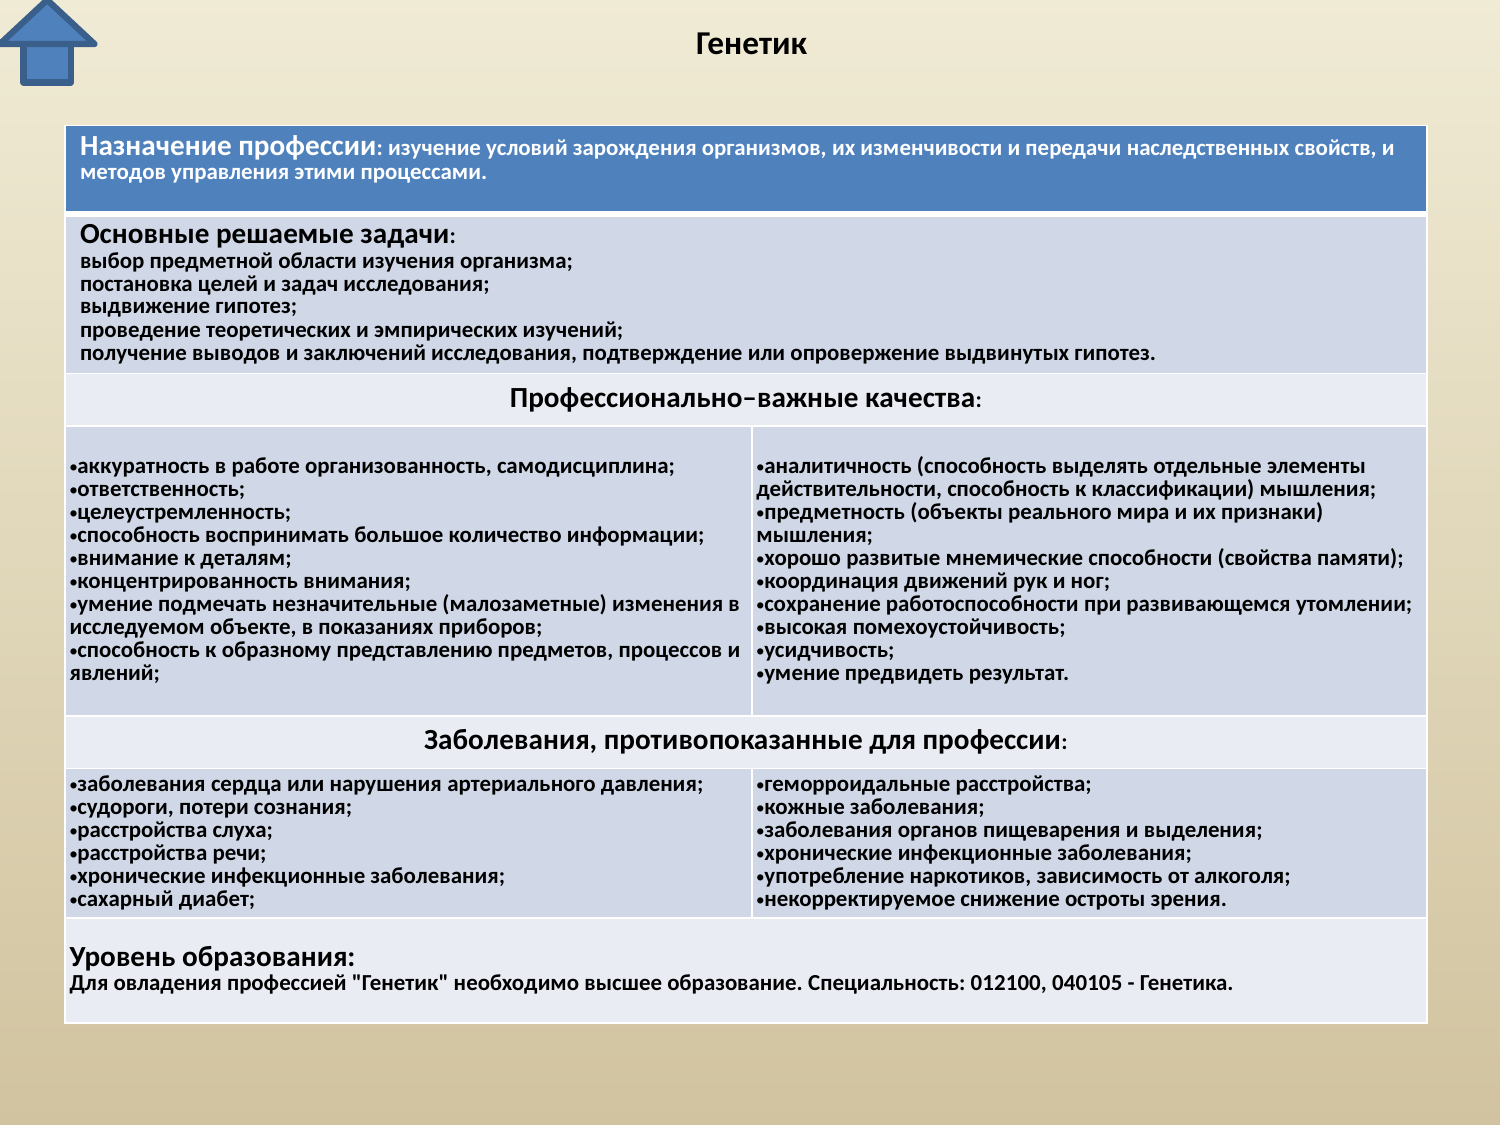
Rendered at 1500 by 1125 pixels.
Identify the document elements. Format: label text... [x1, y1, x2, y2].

table_cell [94, 0, 102, 84]
table_cell заболевания сердца или нарушения артериального давления; судороги, потери сознания; расстройства слуха; расстройства речи; хронические инфекционные заболевания; сахарный диабет; [66, 769, 751, 917]
table_cell Основные решаемые задачи: выбор предметной области изучения организма; постановка целей и задач исследования; выдвижение гипотез; проведение теоретических и эмпирических изучений; получение выводов и заключений исследования, подтверждение или опровержение выдвинутых гипотез. [66, 217, 1426, 373]
table_header Назначение профессии: изучение условий зарождения организмов, их изменчивости и передачи наследственных свойств, и методов управления этими процессами. [66, 126, 1426, 211]
table_cell Профессионально–важные качества: [66, 374, 1426, 425]
table_cell Уровень образования: Для овладения профессией "Генетик" необходимо высшее образование. Специальность: 012100, 040105 - Генетика. [66, 919, 1426, 1022]
table_cell аккуратность в работе организованность, самодисциплина; ответственность; целеустремленность; способность воспринимать большое количество информации; внимание к деталям; концентрированность внимания; умение подмечать незначительные (малозаметные) изменения в исследуемом объекте, в показаниях приборов; способность к образному представлению предметов, процессов и явлений; [66, 427, 751, 715]
table_cell геморроидальные расстройства; кожные заболевания; заболевания органов пищеварения и выделения; хронические инфекционные заболевания; употребление наркотиков, зависимость от алкоголя; некорректируемое снижение остроты зрения. [753, 769, 1426, 917]
title Генетик [102, 0, 1427, 84]
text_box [1, 1, 93, 81]
table_cell аналитичность (способность выделять отдельные элементы действительности, способность к классификации) мышления; предметность (объекты реального мира и их признаки) мышления; хорошо развитые мнемические способности (свойства памяти); координация движений рук и ног; сохранение работоспособности при развивающемся утомлении; высокая помехоустойчивость; усидчивость; умение предвидеть результат. [753, 427, 1426, 715]
table_cell Заболевания, противопоказанные для профессии: [66, 717, 1426, 768]
